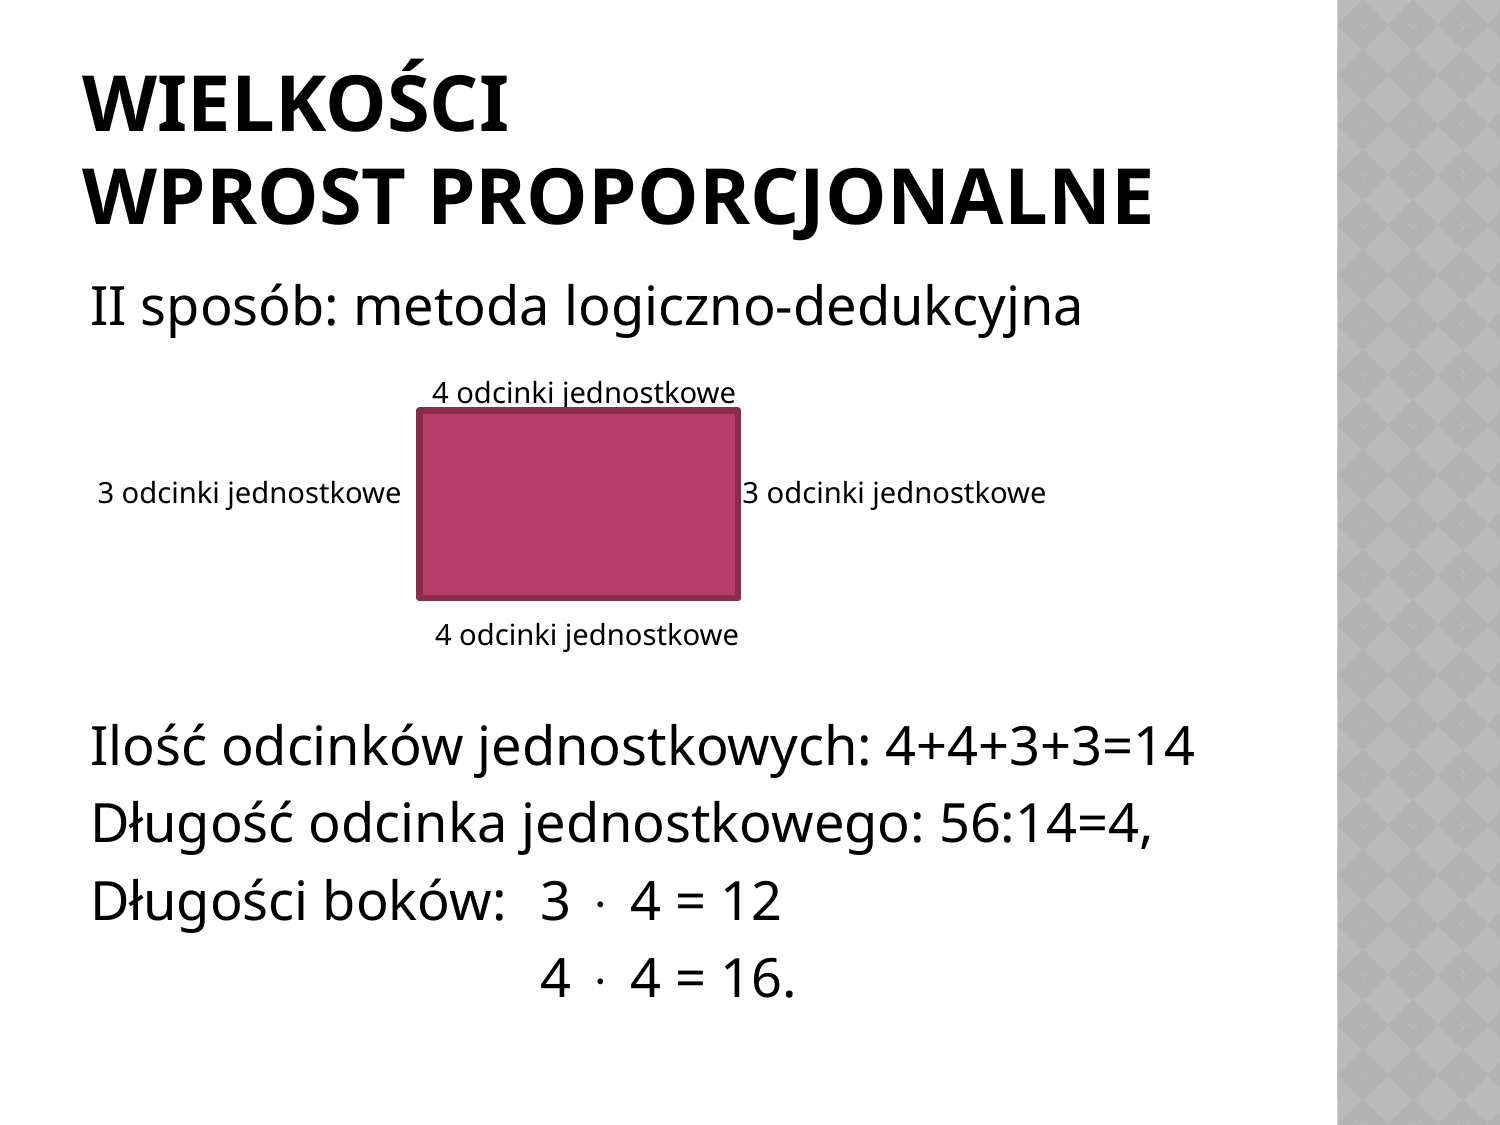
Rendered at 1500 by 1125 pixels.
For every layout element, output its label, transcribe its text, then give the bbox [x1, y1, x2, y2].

title Wielkości wprost proporcjonalne [75, 52, 1263, 240]
text_box [416, 407, 741, 601]
list II sposób: metoda logiczno-dedukcyjna 4 odcinki jednostkowe 3 odcinki jednostkowe 3 odcinki jednostkowe 4 odcinki jednostkowe Ilość odcinków jednostkowych: 4+4+3+3=14 Długość odcinka jednostkowego: 56:14=4, Długości boków: 3  4 = 12 4  4 = 16. [75, 264, 1329, 1060]
